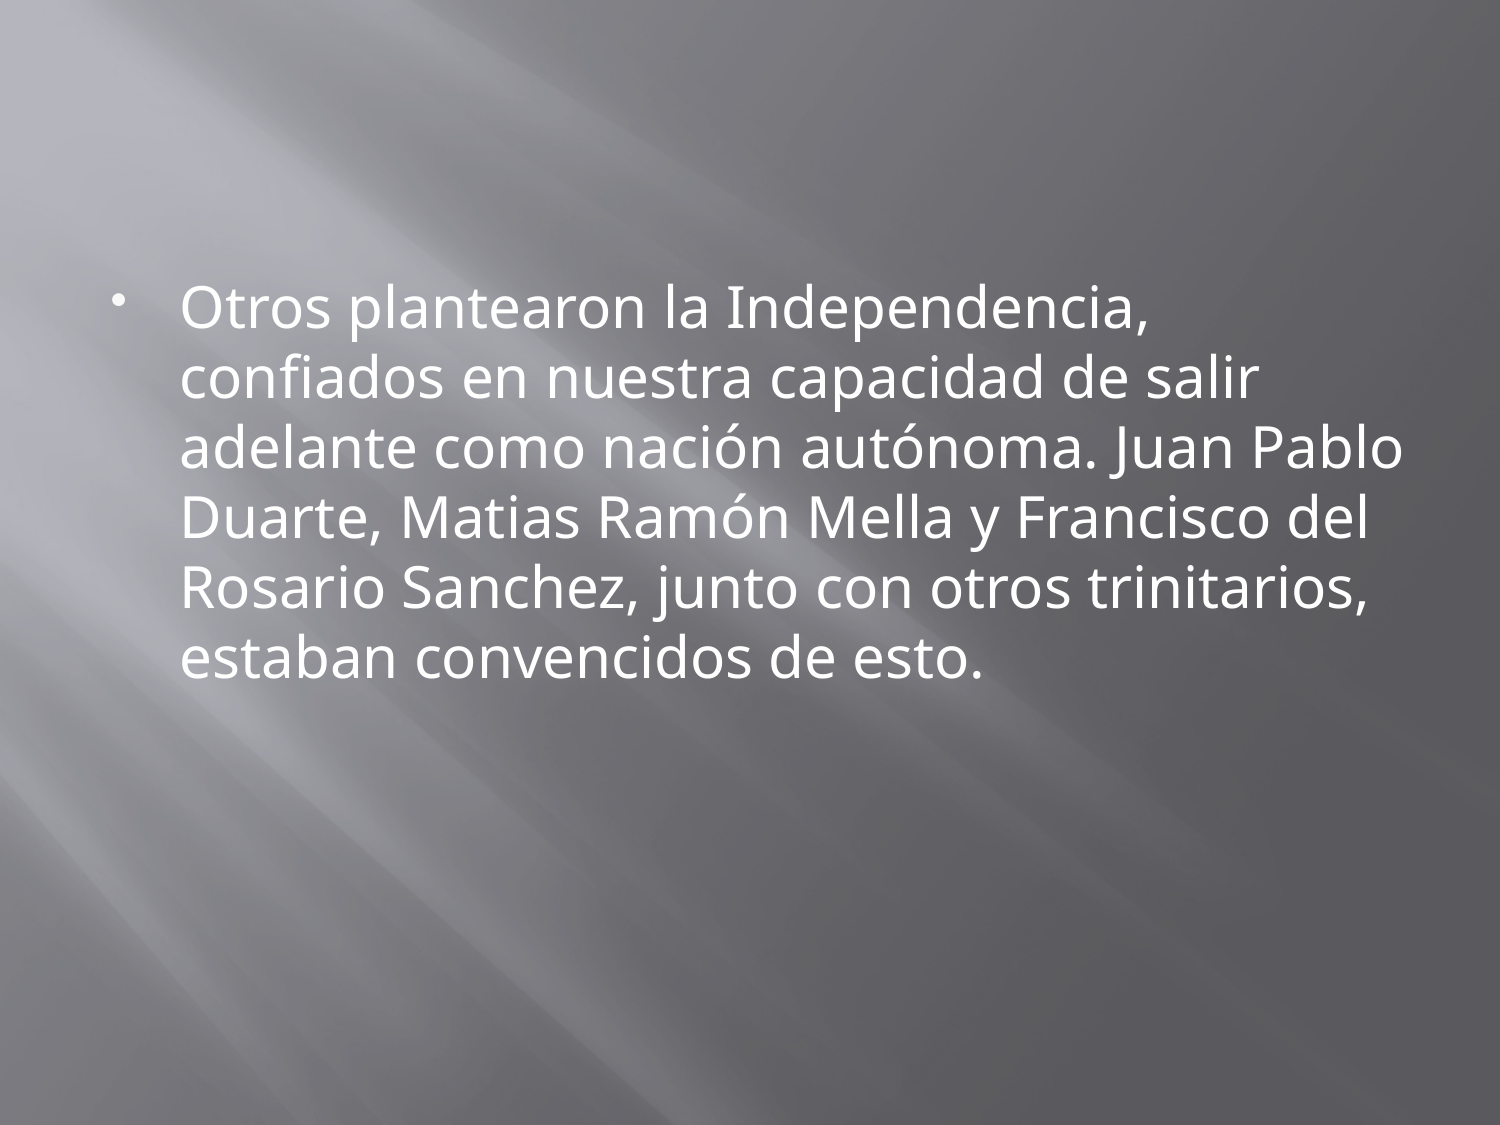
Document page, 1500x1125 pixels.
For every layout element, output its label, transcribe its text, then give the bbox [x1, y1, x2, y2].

list Otros plantearon la Independencia, confiados en nuestra capacidad de salir adelante como nación autónoma. Juan Pablo Duarte, Matias Ramón Mella y Francisco del Rosario Sanchez, junto con otros trinitarios, estaban convencidos de esto. [75, 262, 1425, 1035]
